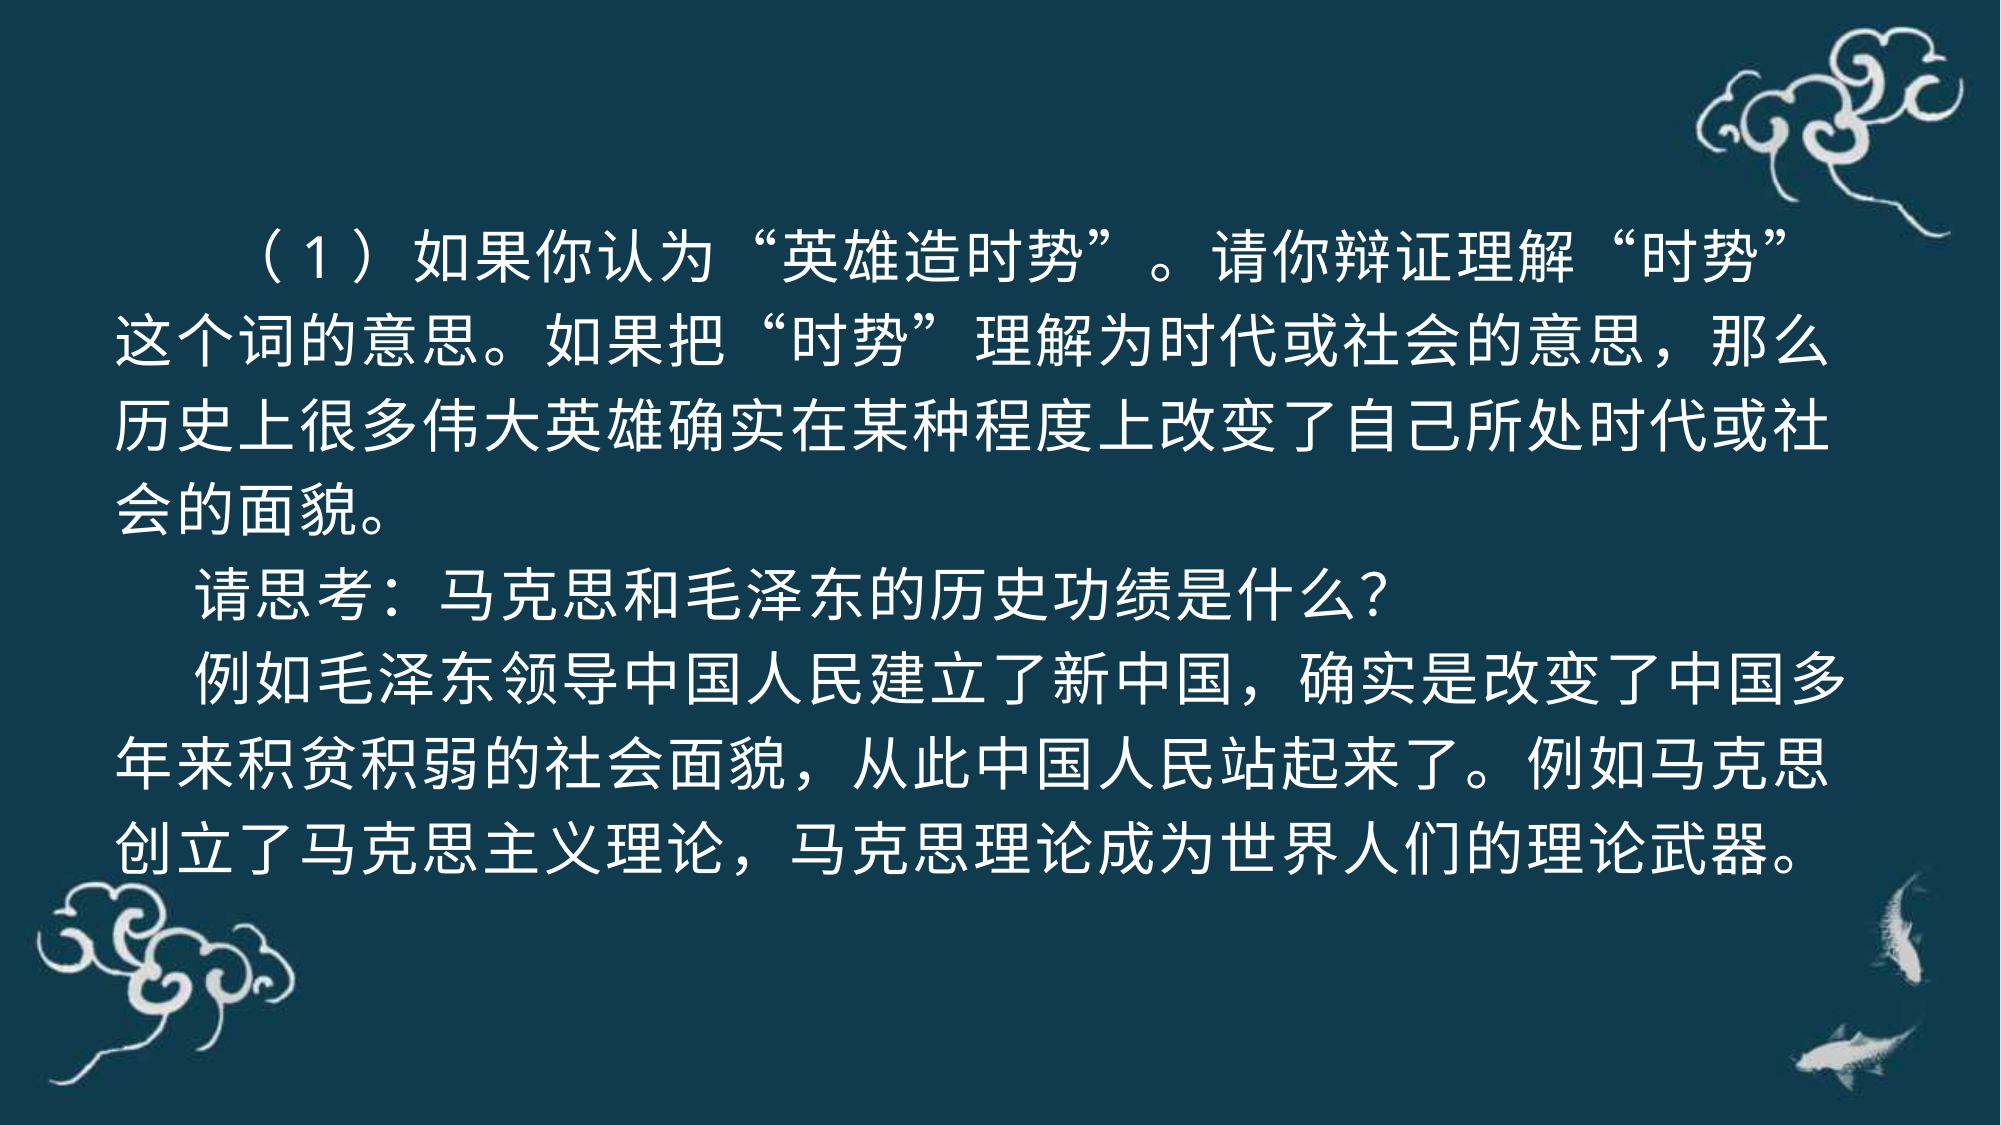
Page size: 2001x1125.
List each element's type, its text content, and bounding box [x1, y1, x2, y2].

list （1）如果你认为“英雄造时势”。请你辩证理解“时势”这个词的意思。如果把“时势”理解为时代或社会的意思，那么历史上很多伟大英雄确实在某种程度上改变了自己所处时代或社会的面貌。 请思考：马克思和毛泽东的历史功绩是什么？ 例如毛泽东领导中国人民建立了新中国，确实是改变了中国多年来积贫积弱的社会面貌，从此中国人民站起来了。例如马克思创立了马克思主义理论，马克思理论成为世界人们的理论武器。 [100, 197, 1900, 1125]
picture [0, 0, 2001, 1125]
